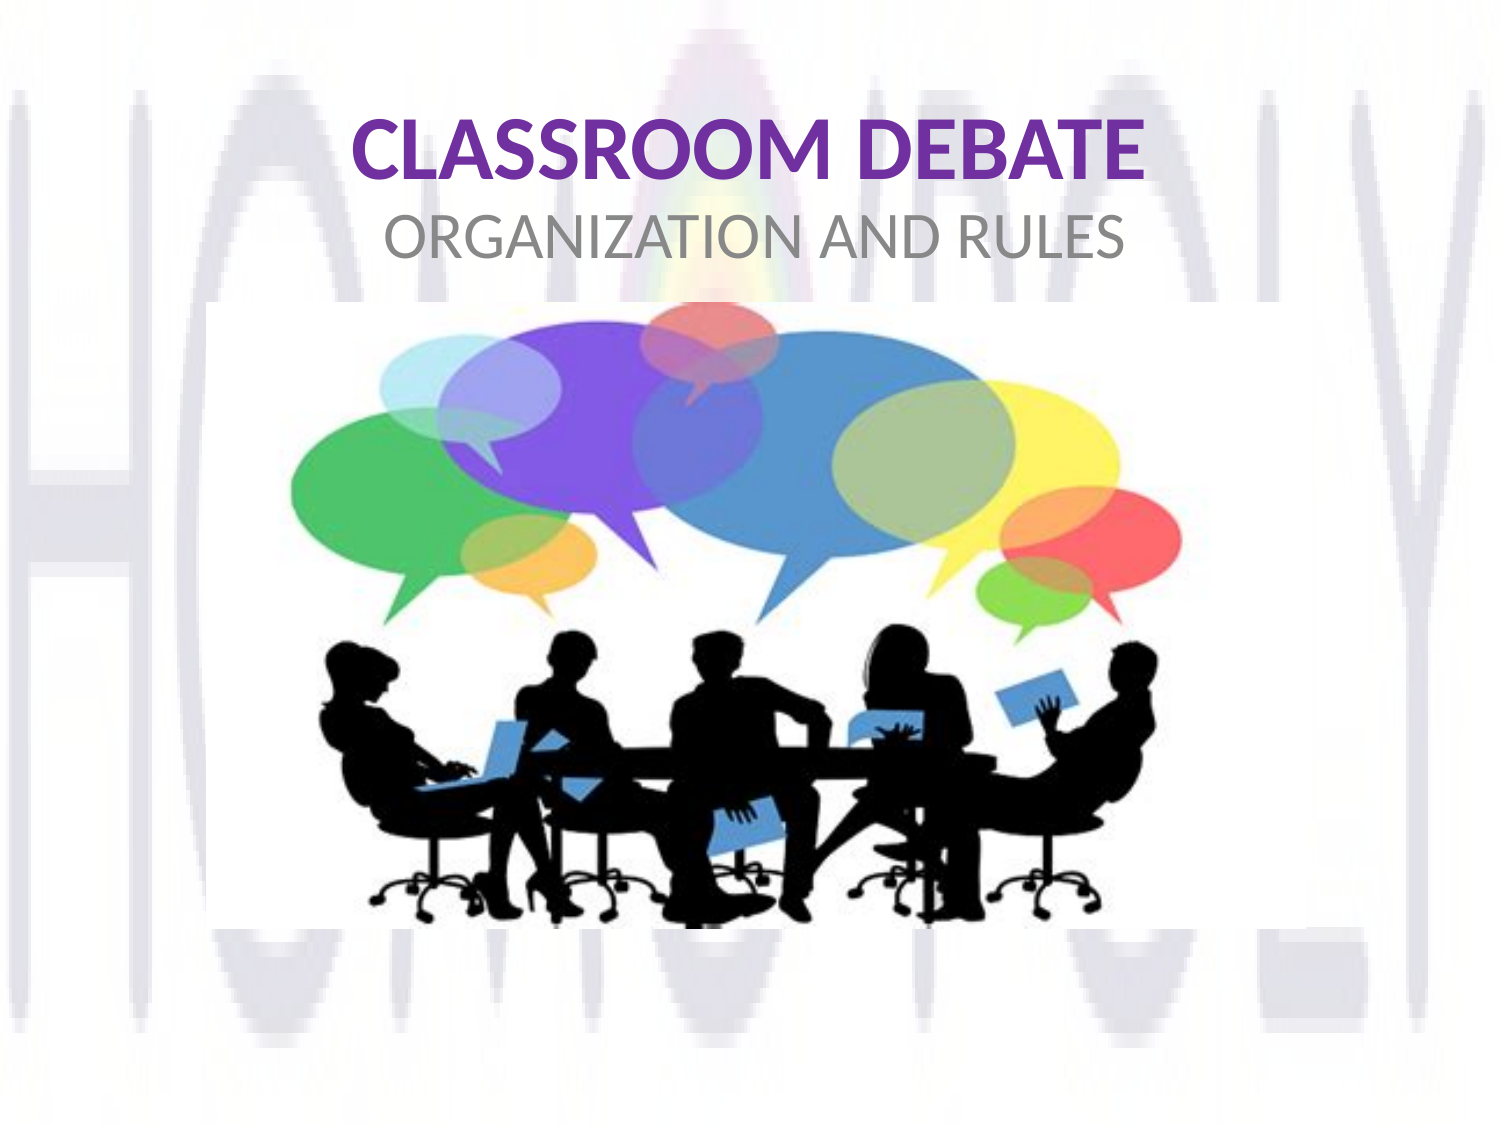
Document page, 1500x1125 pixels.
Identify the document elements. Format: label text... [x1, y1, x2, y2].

title CLASSROOM DEBATE [112, 19, 1388, 268]
picture [206, 302, 1306, 929]
subtitle ORGANIZATION AND RULES [230, 184, 1281, 301]
